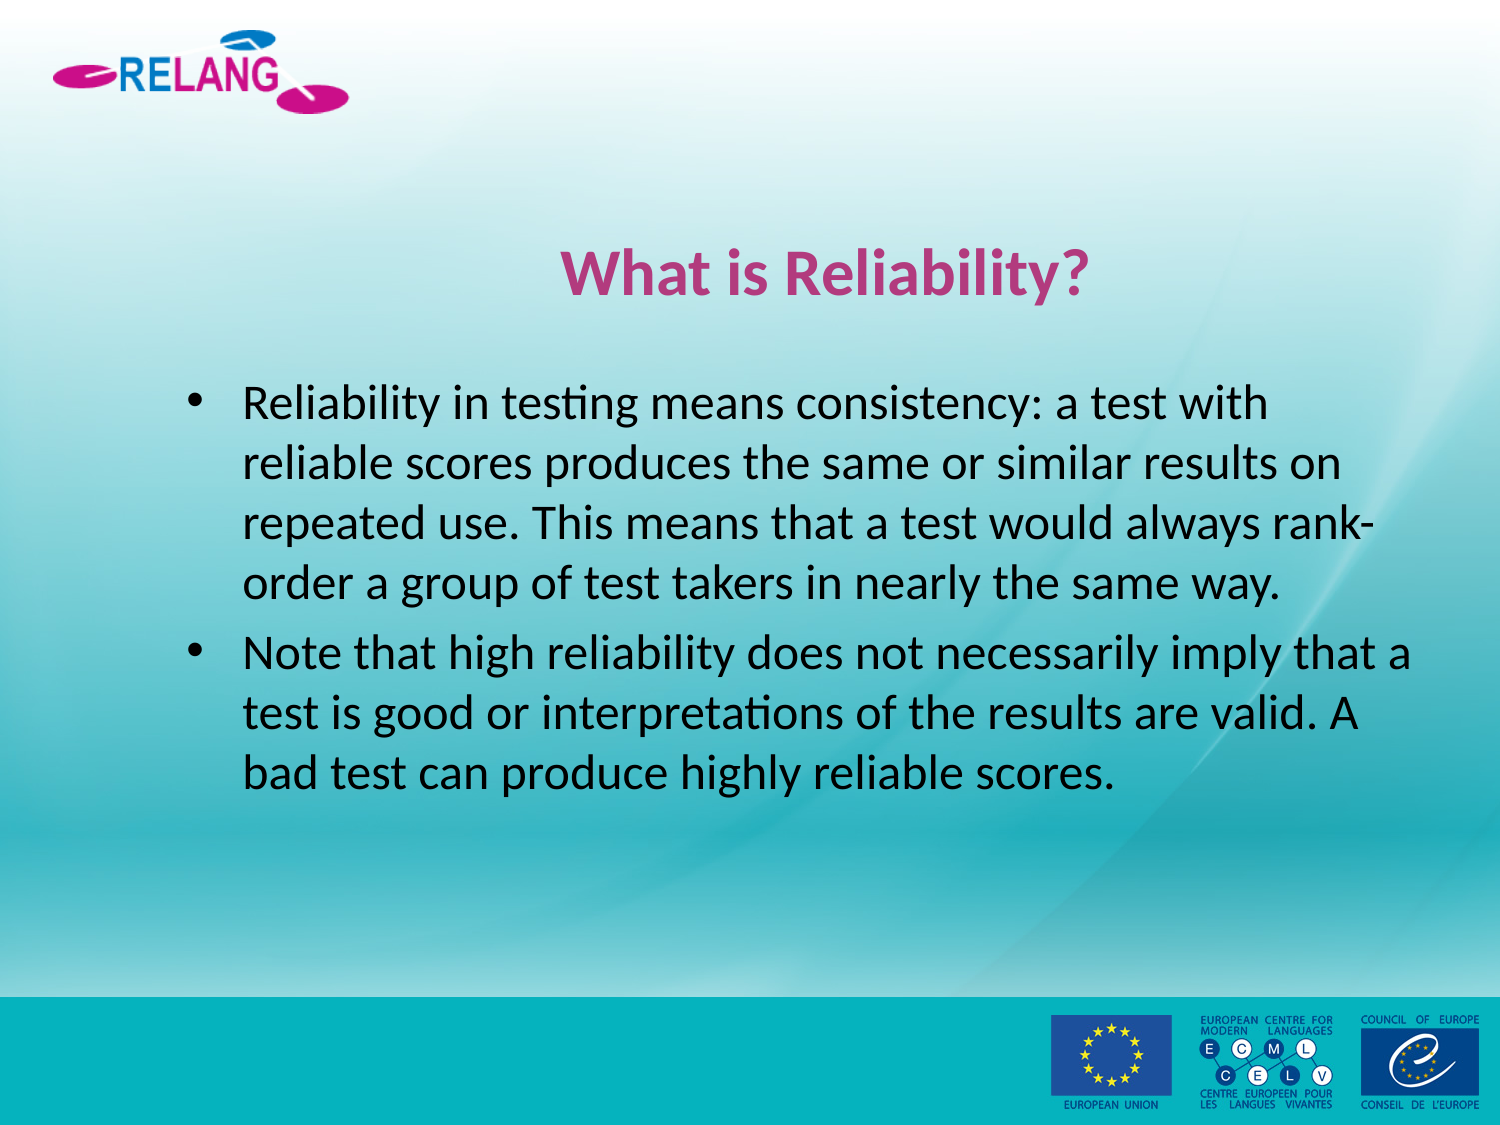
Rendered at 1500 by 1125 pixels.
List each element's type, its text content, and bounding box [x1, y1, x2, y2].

picture [0, 0, 1500, 1125]
list Reliability in testing means consistency: a test with reliable scores produces the same or similar results on repeated use. This means that a test would always rank-order a group of test takers in nearly the same way. Note that high reliability does not necessarily imply that a test is good or interpretations of the results are valid. A bad test can produce highly reliable scores. [171, 361, 1447, 937]
title What is Reliability? [150, 174, 1500, 363]
